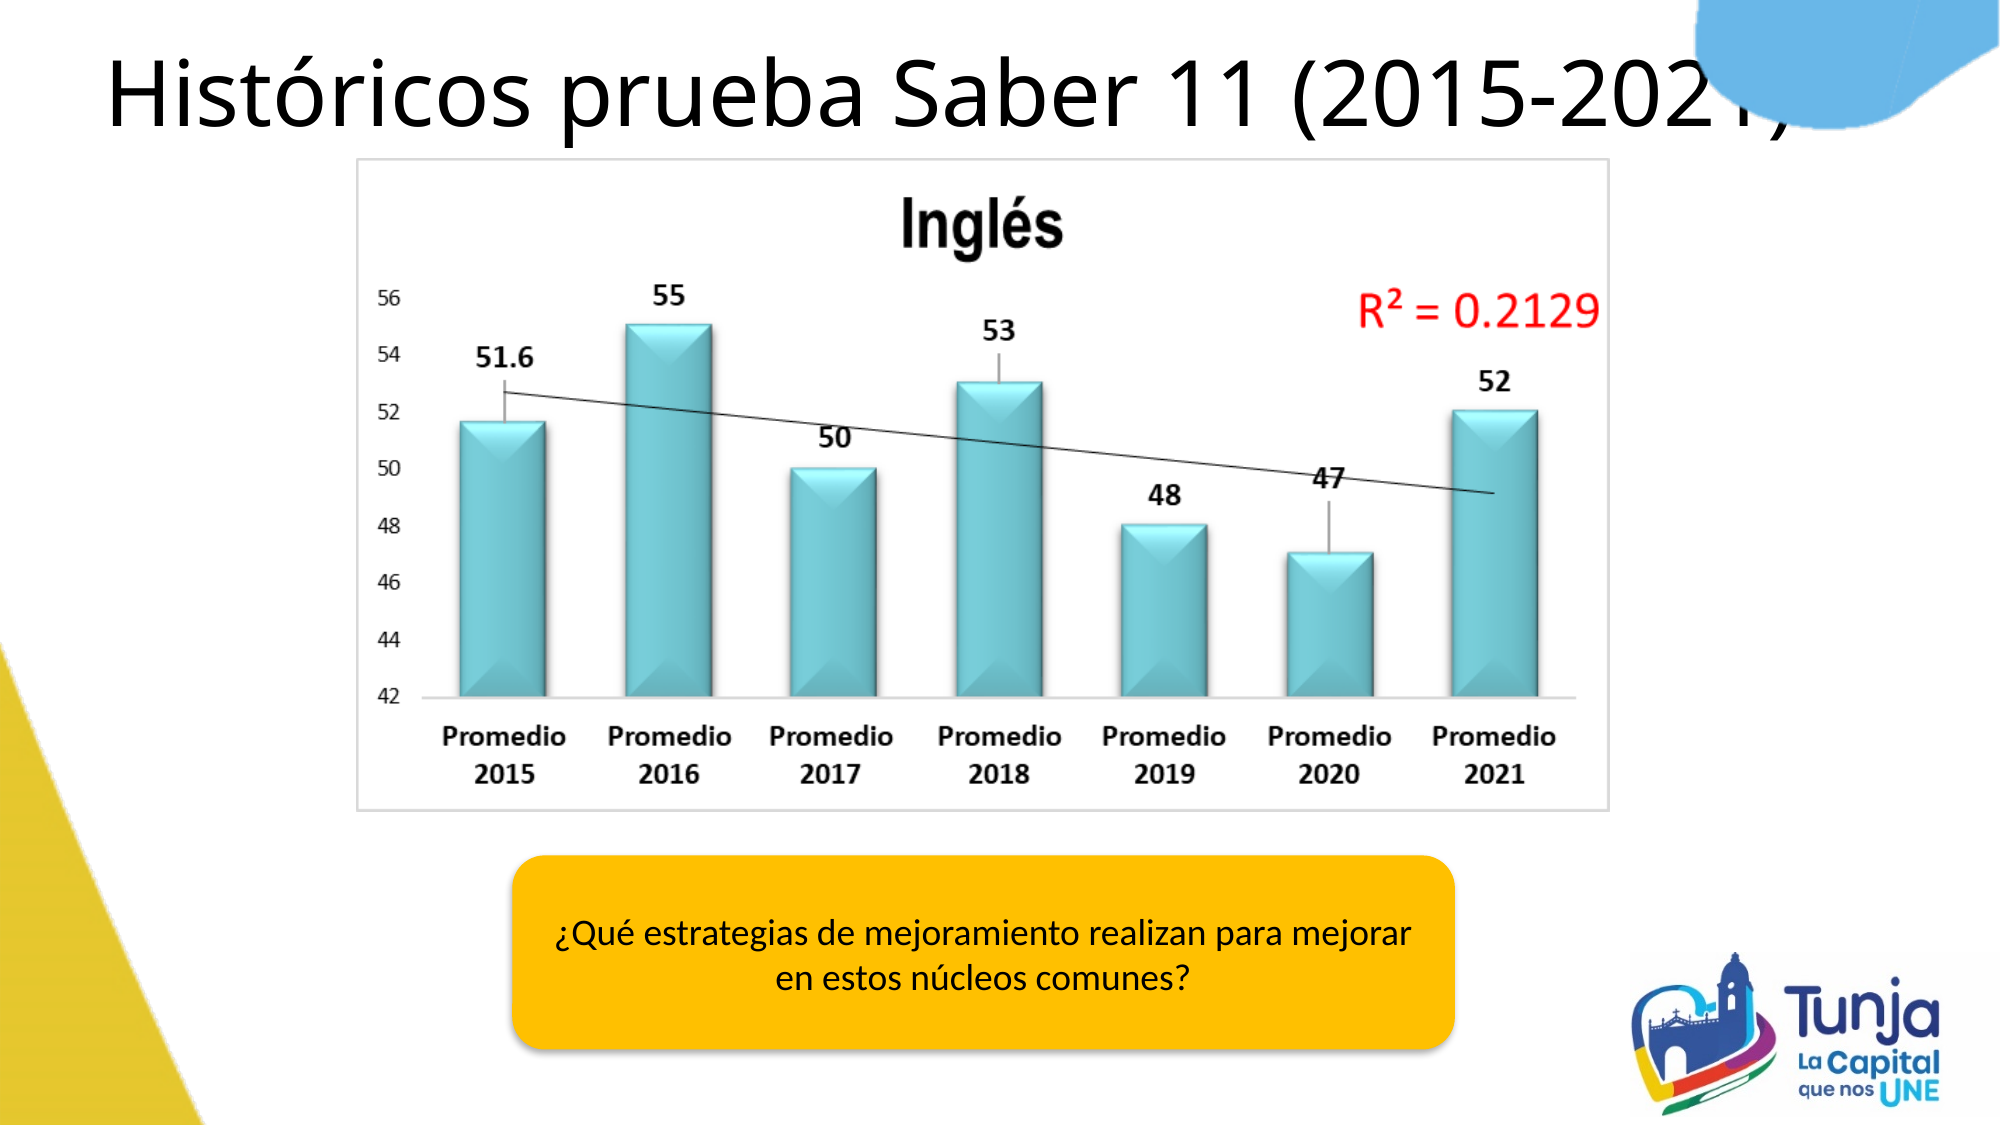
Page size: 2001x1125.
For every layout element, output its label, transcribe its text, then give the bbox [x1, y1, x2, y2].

picture [1658, 0, 2000, 142]
picture [1628, 952, 2000, 1119]
text_box ¿Qué estrategias de mejoramiento realizan para mejorar en estos núcleos comunes? [510, 853, 1457, 1052]
title Históricos prueba Saber 11 (2015-2021) [89, 0, 1815, 206]
picture [0, 611, 222, 1125]
picture [356, 158, 1610, 812]
